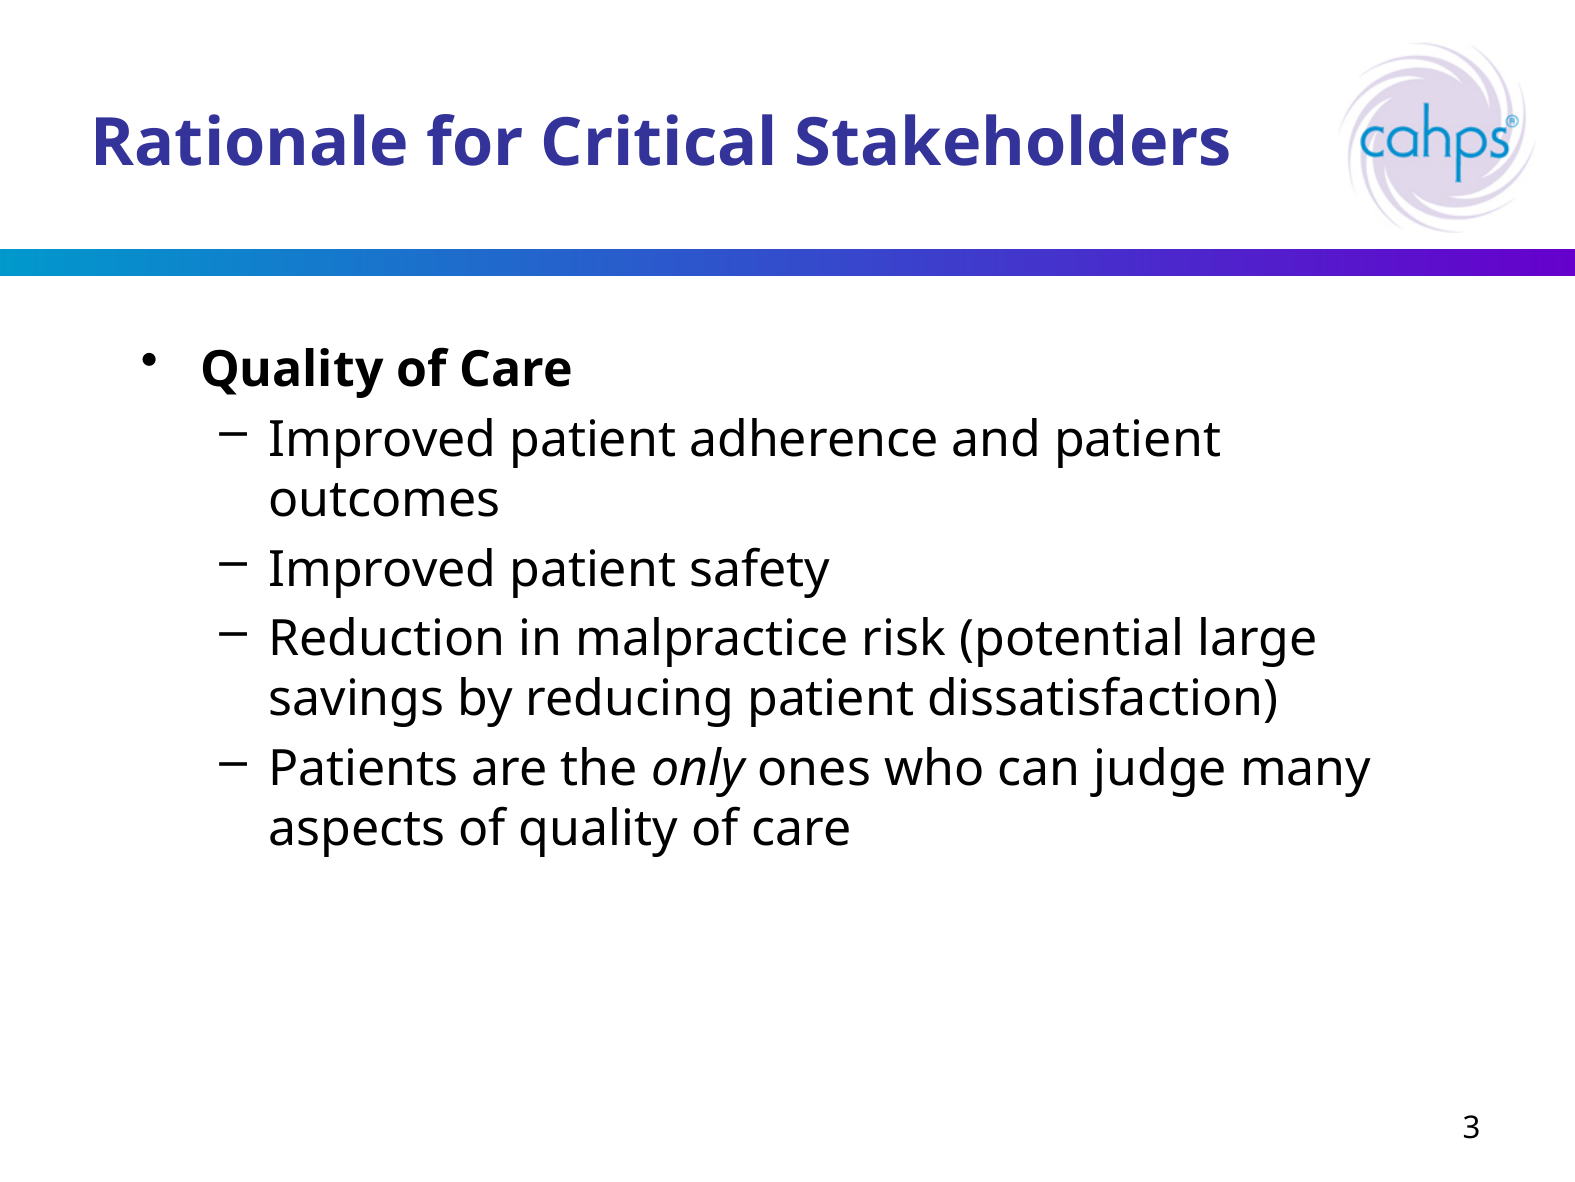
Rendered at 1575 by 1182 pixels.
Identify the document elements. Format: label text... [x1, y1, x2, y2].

title Rationale for Critical Stakeholders [75, 40, 1338, 238]
picture [1338, 39, 1536, 237]
list Quality of Care Improved patient adherence and patient outcomes Improved patient safety Reduction in malpractice risk (potential large savings by reducing patient dissatisfaction) Patients are the only ones who can judge many aspects of quality of care [125, 328, 1450, 1029]
slide_number 3 [1128, 1099, 1497, 1182]
